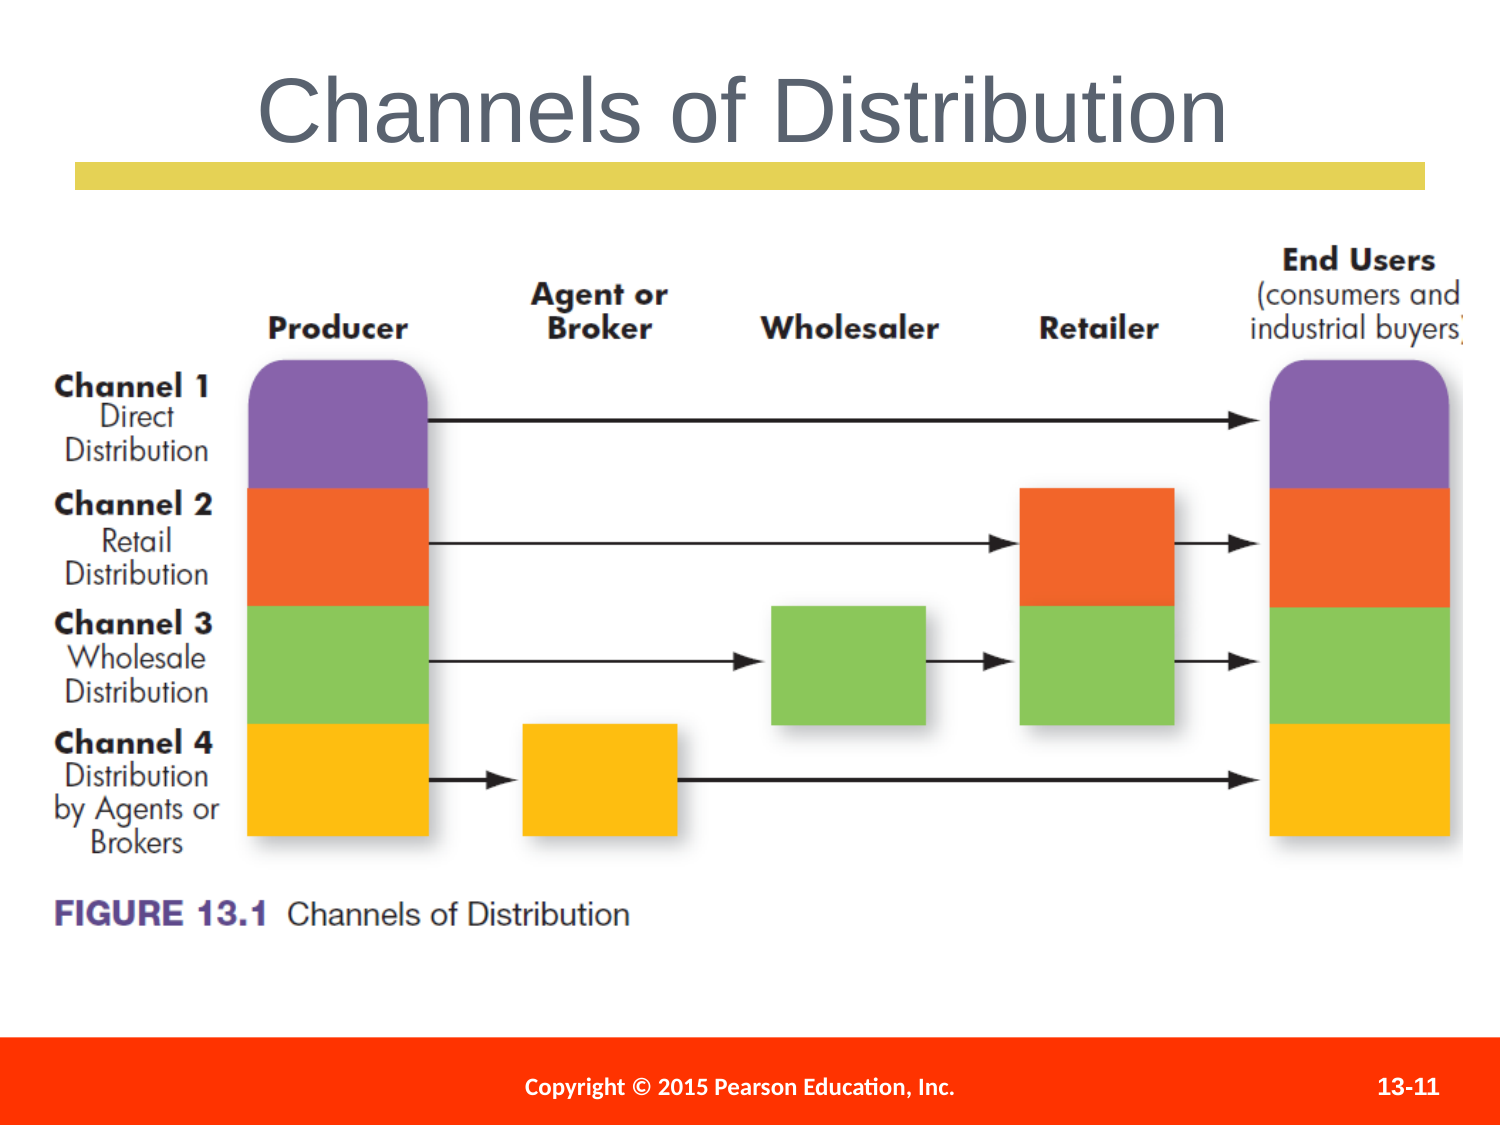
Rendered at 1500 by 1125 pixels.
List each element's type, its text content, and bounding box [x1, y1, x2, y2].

title Channels of Distribution [49, 12, 1438, 201]
picture [40, 224, 1463, 951]
